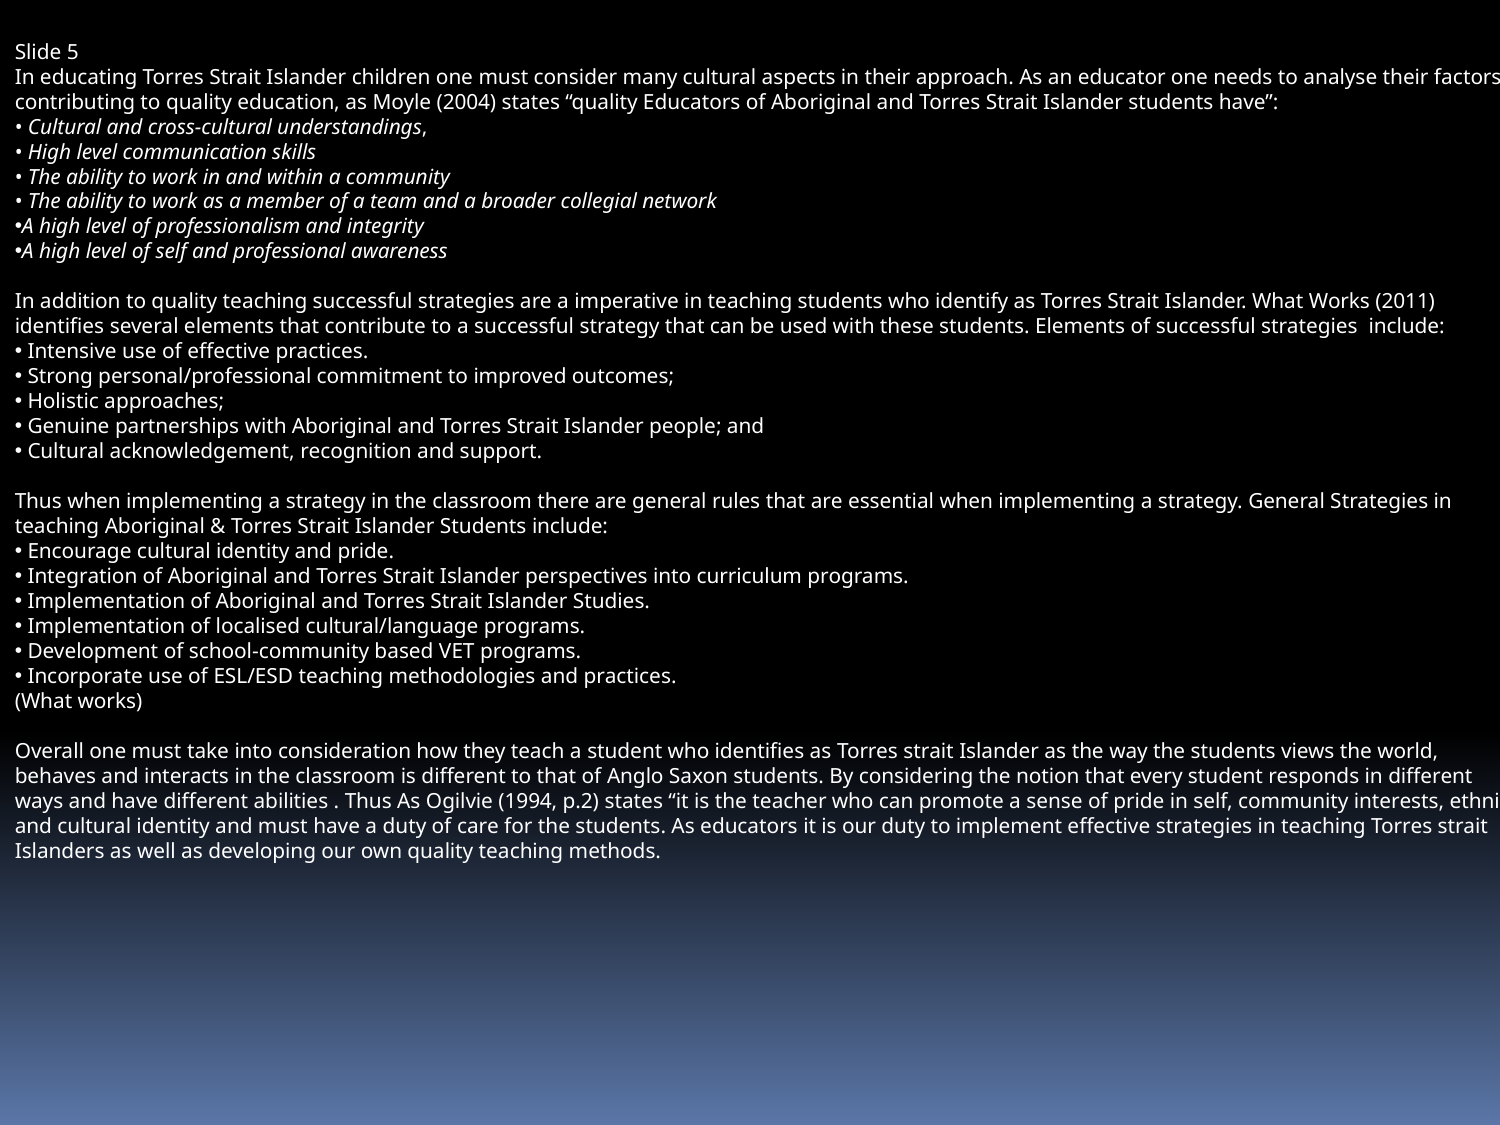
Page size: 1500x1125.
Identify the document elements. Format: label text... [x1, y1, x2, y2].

text_box Slide 5 In educating Torres Strait Islander children one must consider many cultural aspects in their approach. As an educator one needs to analyse their factors contributing to quality education, as Moyle (2004) states “quality Educators of Aboriginal and Torres Strait Islander students have”: • Cultural and cross-cultural understandings, • High level communication skills • The ability to work in and within a community • The ability to work as a member of a team and a broader collegial network A high level of professionalism and integrity A high level of self and professional awareness In addition to quality teaching successful strategies are a imperative in teaching students who identify as Torres Strait Islander. What Works (2011) identifies several elements that contribute to a successful strategy that can be used with these students. Elements of successful strategies include: Intensive use of effective practices. Strong personal/professional commitment to improved outcomes; Holistic approaches; Genuine partnerships with Aboriginal and Torres Strait Islander people; and Cultural acknowledgement, recognition and support. Thus when implementing a strategy in the classroom there are general rules that are essential when implementing a strategy. General Strategies in teaching Aboriginal & Torres Strait Islander Students include: Encourage cultural identity and pride. Integration of Aboriginal and Torres Strait Islander perspectives into curriculum programs. Implementation of Aboriginal and Torres Strait Islander Studies. Implementation of localised cultural/language programs. Development of school-community based VET programs. Incorporate use of ESL/ESD teaching methodologies and practices. (What works) Overall one must take into consideration how they teach a student who identifies as Torres strait Islander as the way the students views the world, behaves and interacts in the classroom is different to that of Anglo Saxon students. By considering the notion that every student responds in different ways and have different abilities . Thus As Ogilvie (1994, p.2) states “it is the teacher who can promote a sense of pride in self, community interests, ethnic and cultural identity and must have a duty of care for the students. As educators it is our duty to implement effective strategies in teaching Torres strait Islanders as well as developing our own quality teaching methods. [0, 30, 1500, 1010]
